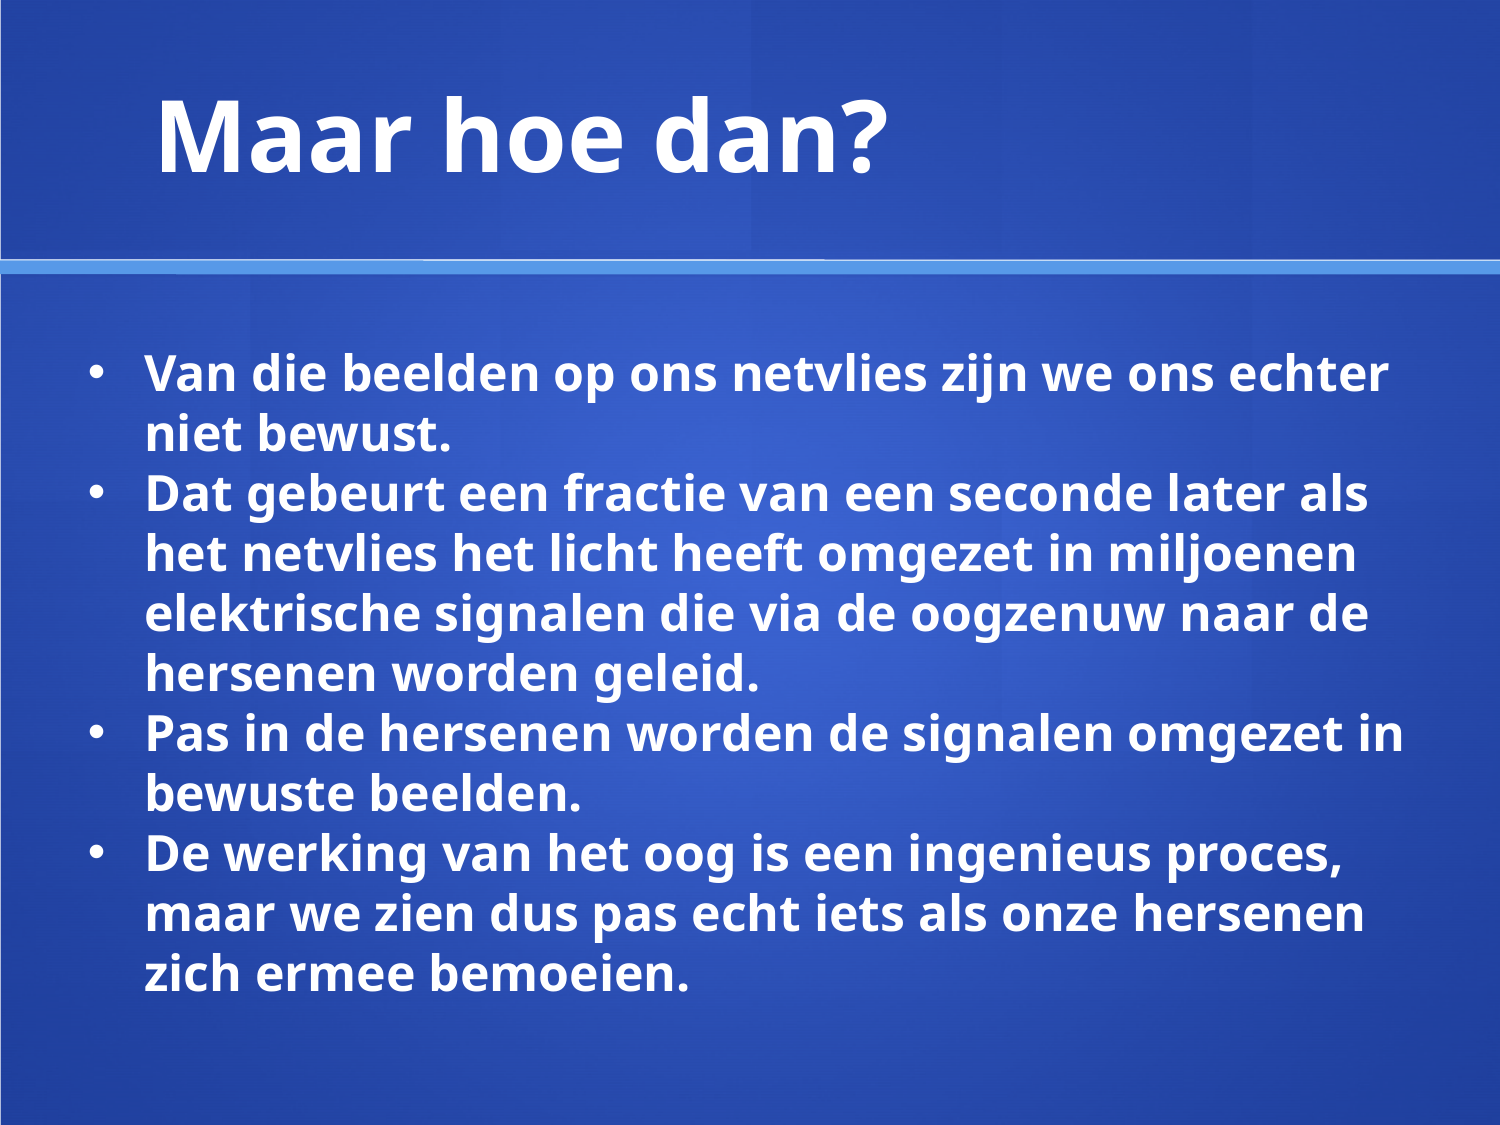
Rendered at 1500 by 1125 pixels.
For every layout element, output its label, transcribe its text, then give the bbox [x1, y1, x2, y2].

list Van die beelden op ons netvlies zijn we ons echter niet bewust. Dat gebeurt een fractie van een seconde later als het netvlies het licht heeft omgezet in miljoenen elektrische signalen die via de oogzenuw naar de hersenen worden geleid. Pas in de hersenen worden de signalen omgezet in bewuste beelden. De werking van het oog is een ingenieus proces, maar we zien dus pas echt iets als onze hersenen zich ermee bemoeien. [87, 341, 1413, 1009]
picture [0, 0, 1500, 259]
title Maar hoe dan? [153, 72, 1347, 194]
picture [0, 275, 1500, 1125]
